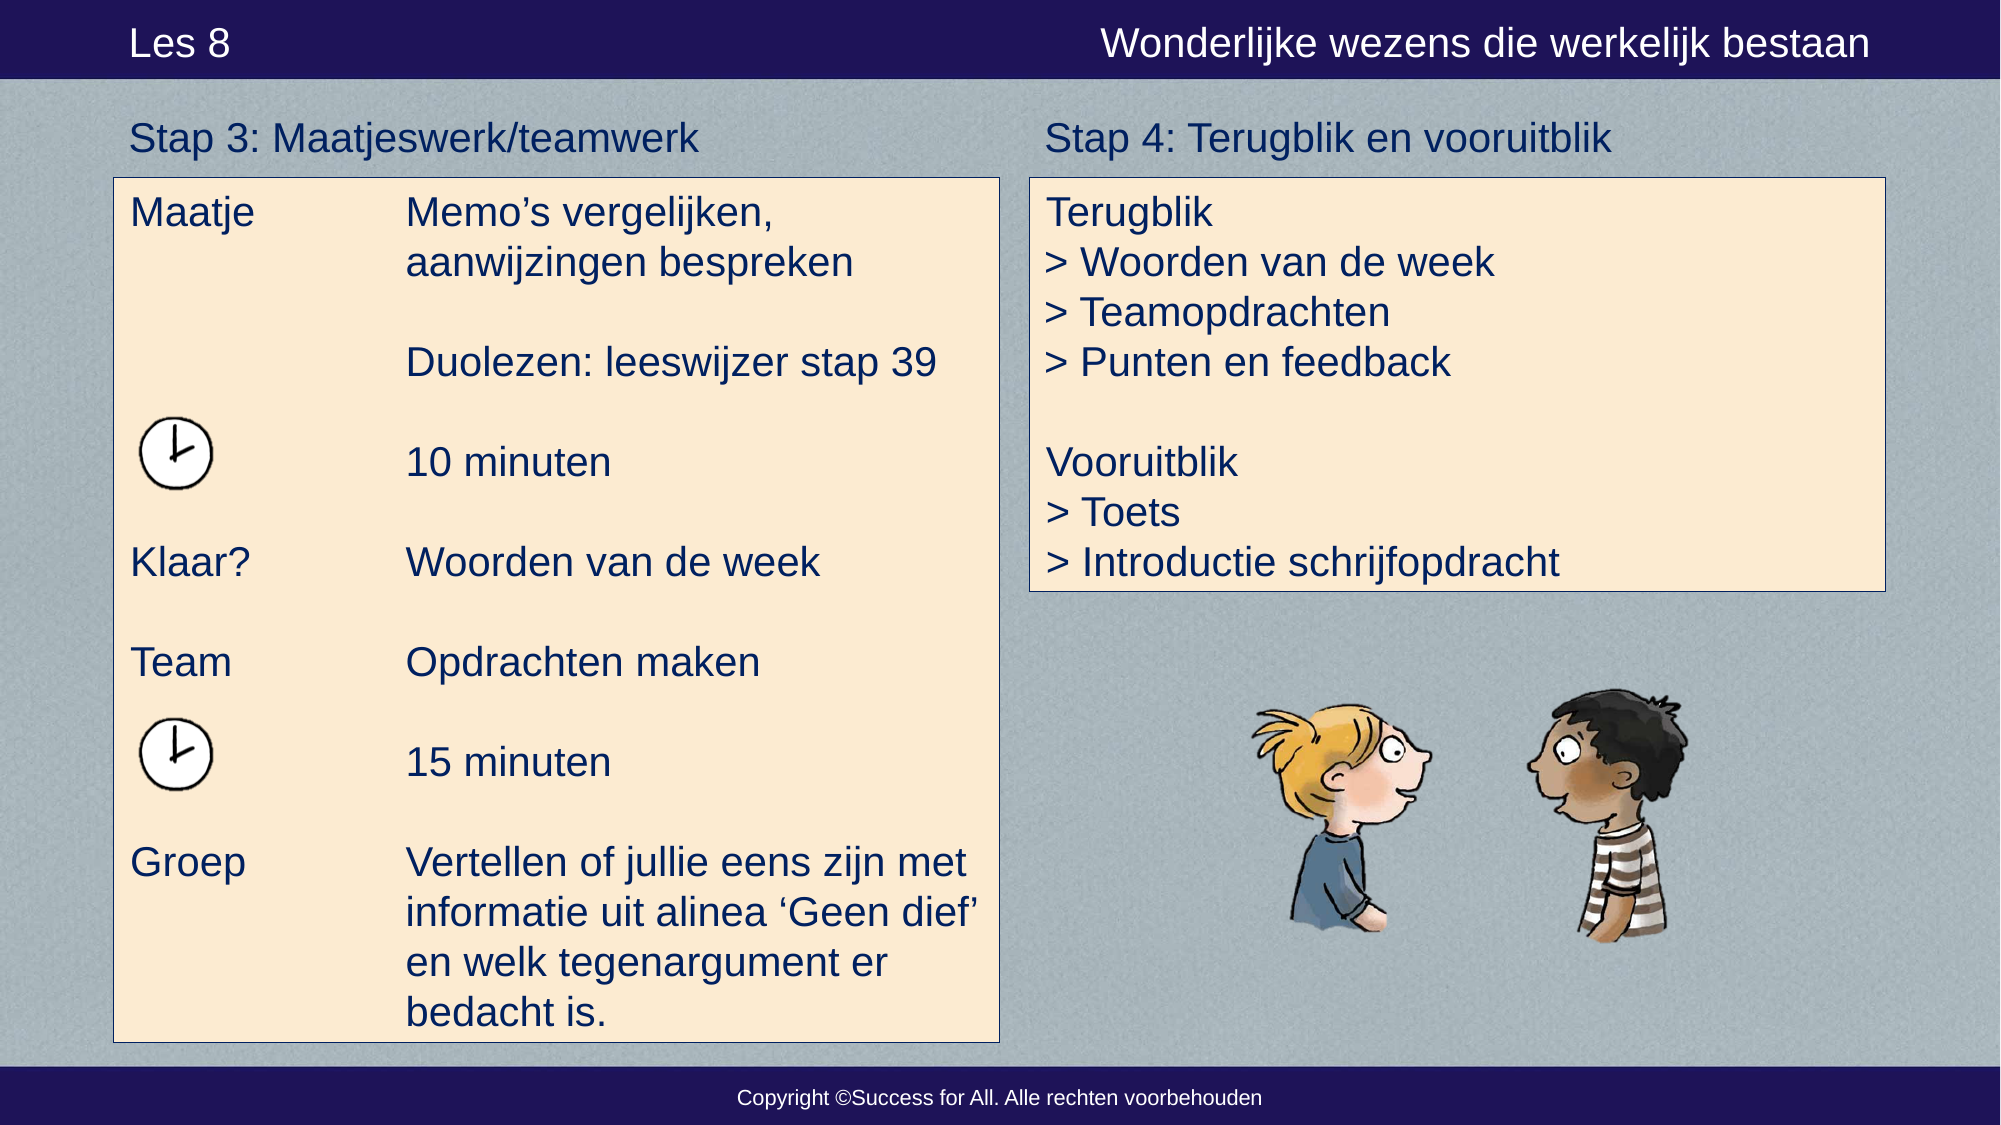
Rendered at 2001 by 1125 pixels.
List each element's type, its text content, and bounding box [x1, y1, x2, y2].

text_box Copyright ©Success for All. Alle rechten voorbehouden [0, 1076, 2000, 1125]
text_box Les 8 [114, 8, 354, 73]
text_box Wonderlijke wezens die werkelijk bestaan [999, 8, 1886, 73]
text_box Terugblik > Woorden van de week > Teamopdrachten > Punten en feedback Vooruitblik > Toets > Introductie schrijfopdracht [1029, 177, 1886, 592]
text_box Stap 4: Terugblik en vooruitblik [1029, 103, 1822, 169]
text_box Stap 3: Maatjeswerk/teamwerk [114, 103, 907, 169]
text_box Maatje Memo’s vergelijken, aanwijzingen bespreken Duolezen: leeswijzer stap 39 10 minuten Klaar? Woorden van de week Team Opdrachten maken 15 minuten Groep Vertellen of jullie eens zijn met informatie uit alinea ‘Geen dief’ en welk tegenargument er bedacht is. [113, 177, 1000, 1043]
picture [0, 0, 2001, 1125]
